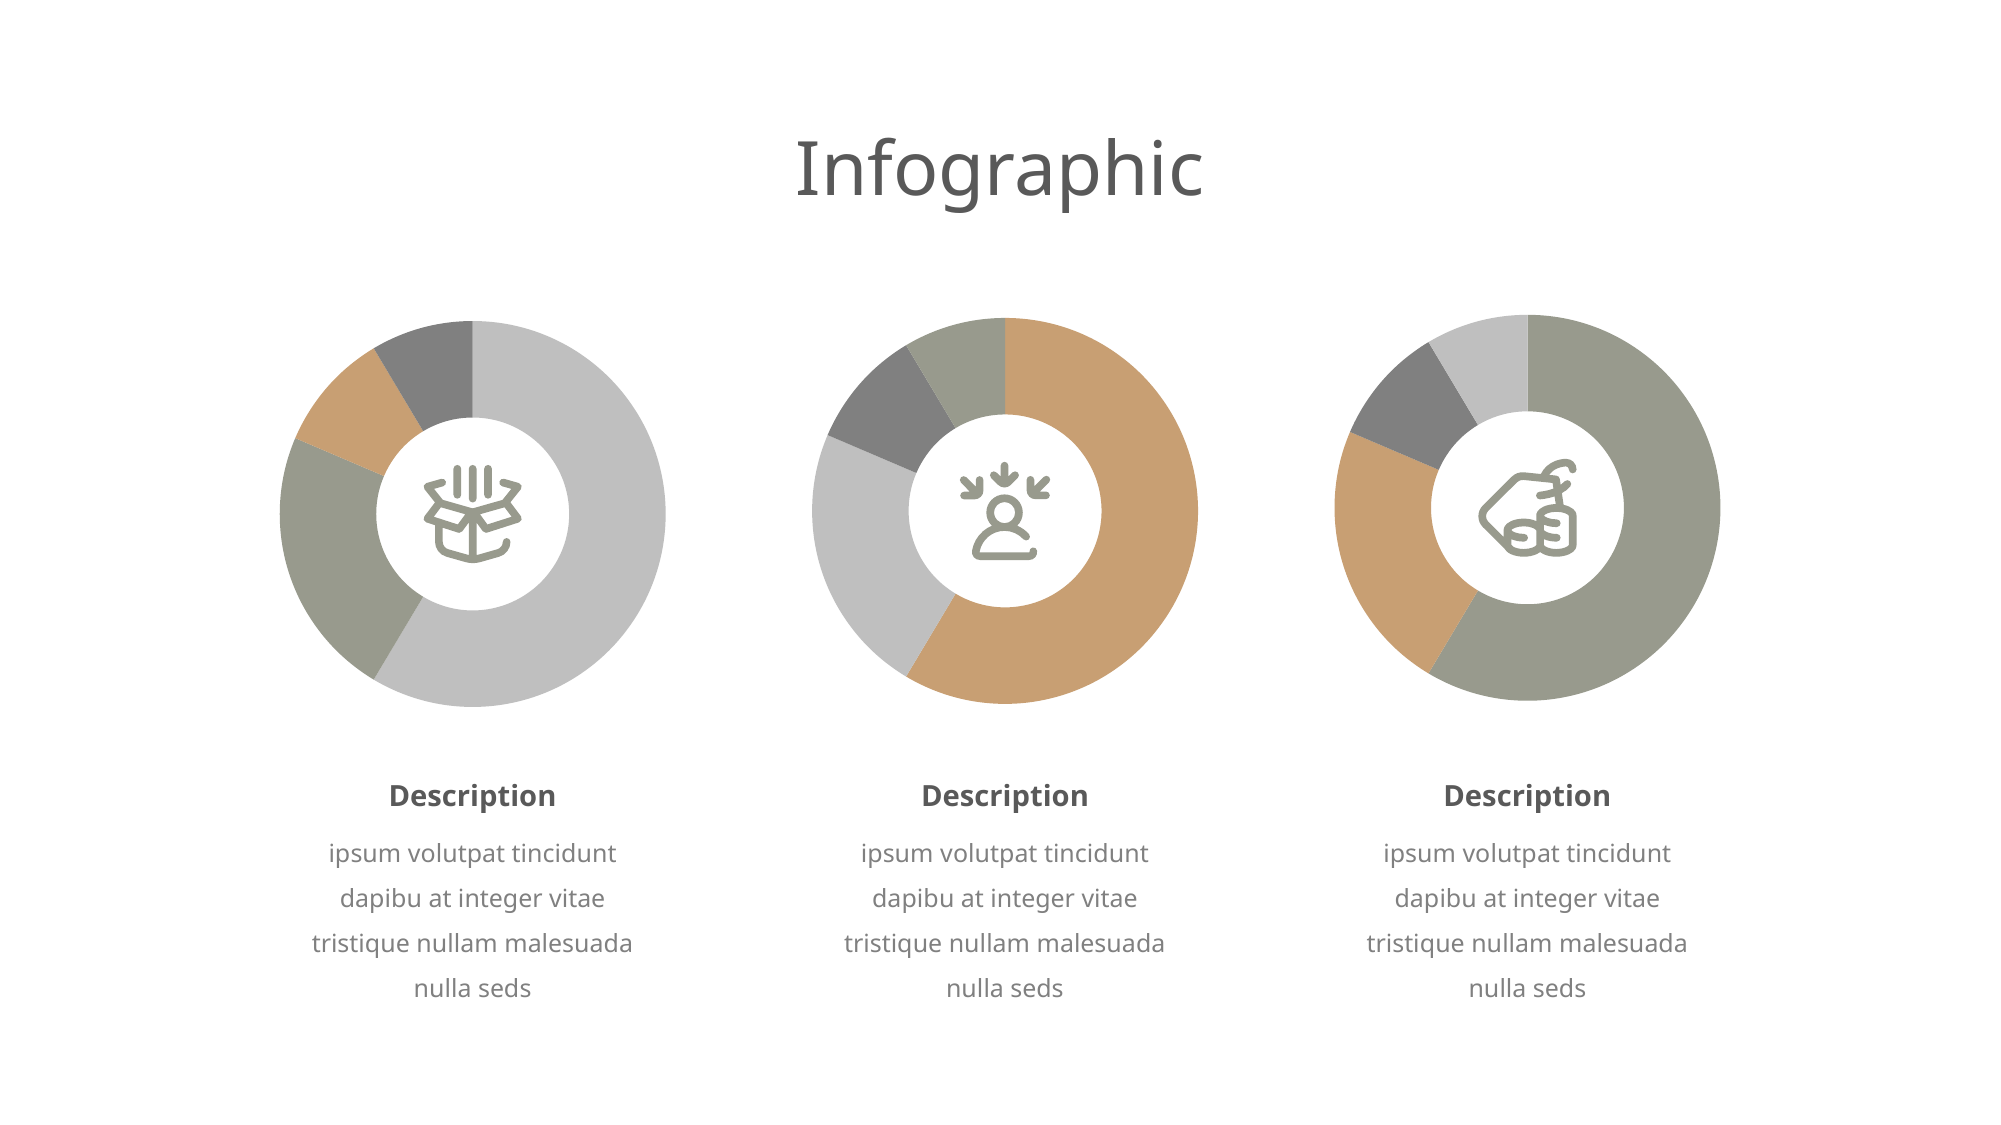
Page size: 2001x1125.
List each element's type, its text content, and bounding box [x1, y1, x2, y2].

text_box Infographic [795, 120, 1205, 211]
chart [1326, 298, 1729, 717]
chart [271, 304, 674, 724]
text_box Description [921, 759, 1090, 813]
text_box Description [388, 759, 557, 813]
text_box ipsum volutpat tincidunt dapibu at integer vitae tristique nullam malesuada nulla seds [296, 822, 650, 1003]
text_box Description [1443, 759, 1612, 813]
text_box ipsum volutpat tincidunt dapibu at integer vitae tristique nullam malesuada nulla seds [1350, 822, 1705, 1003]
text_box ipsum volutpat tincidunt dapibu at integer vitae tristique nullam malesuada nulla seds [828, 822, 1182, 1003]
chart [804, 301, 1207, 720]
